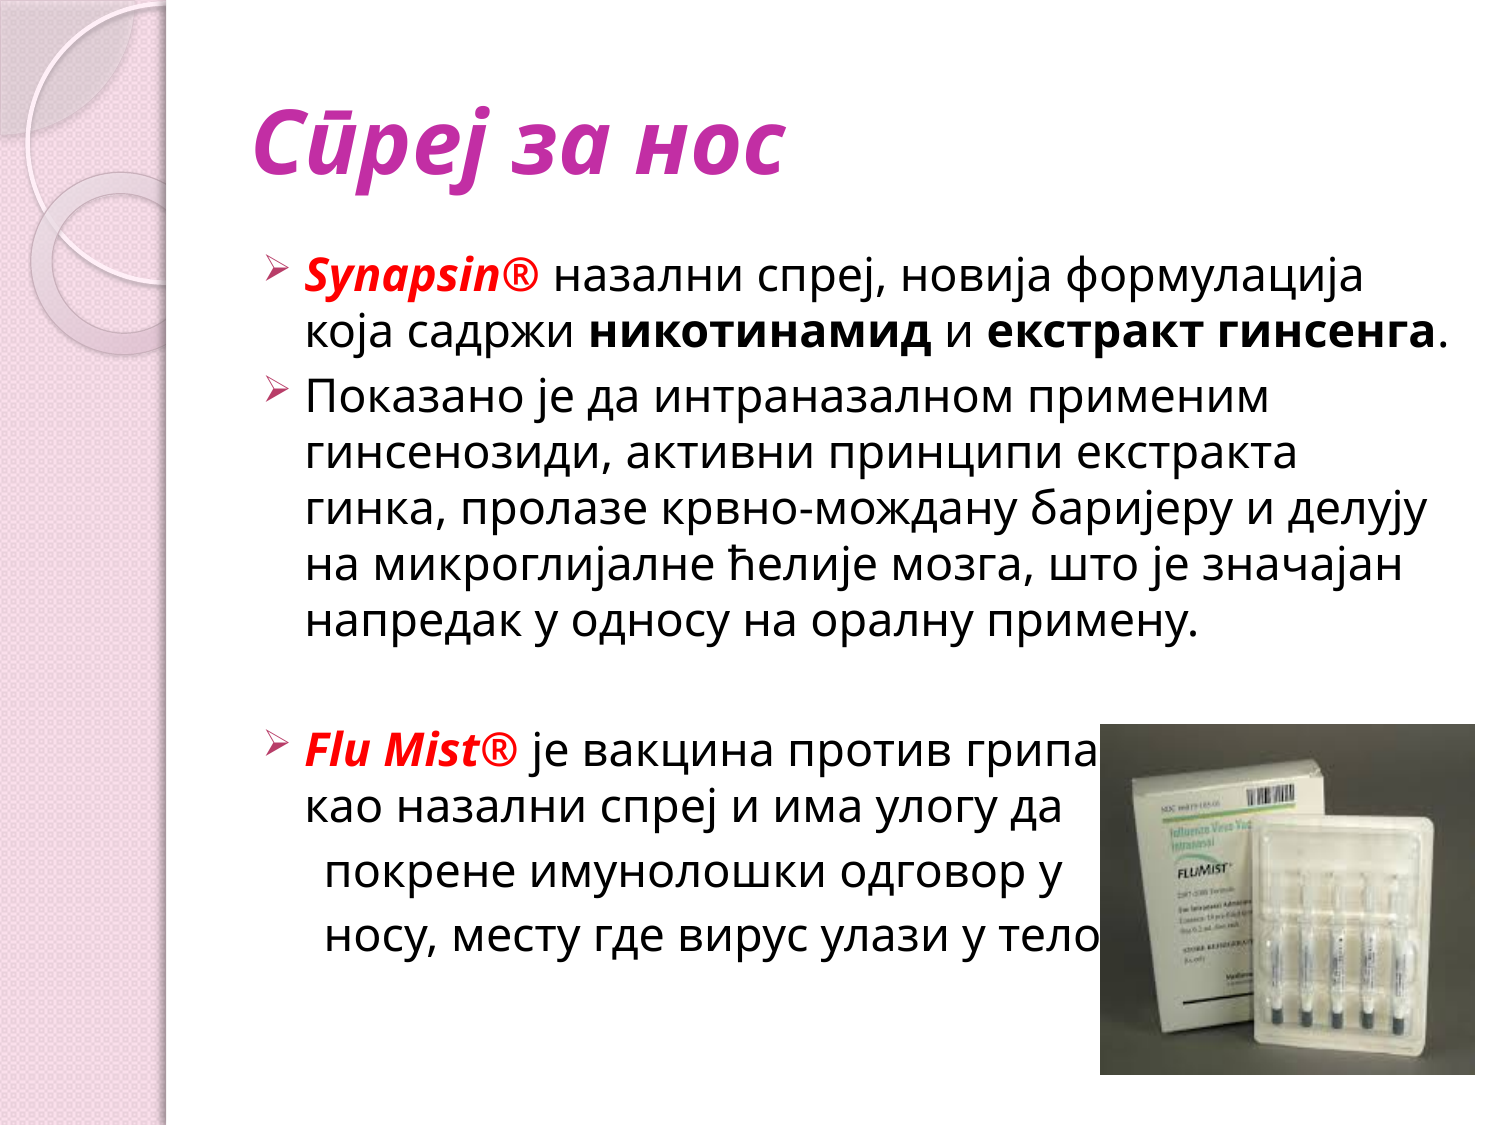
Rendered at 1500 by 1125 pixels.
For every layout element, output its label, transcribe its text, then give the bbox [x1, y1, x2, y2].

title Спреј за нос [235, 45, 1466, 233]
list Synapsin® назални спреј, новија формулација која садржи никотинамид и екстракт гинсенга. Показано је да интраназалном применим гинсенозиди, активни принципи екстракта гинка, пролазе крвно-мождану баријеру и делују на микроглијалне ћелије мозга, што је значајан напредак у односу на оралну примену. Flu Mist® је вакцина против грипа формулисана као назални спреј и има улогу да покрене имунолошки одговор у носу, месту где вирус улази у тело. [235, 237, 1466, 1025]
picture [1099, 724, 1476, 1075]
